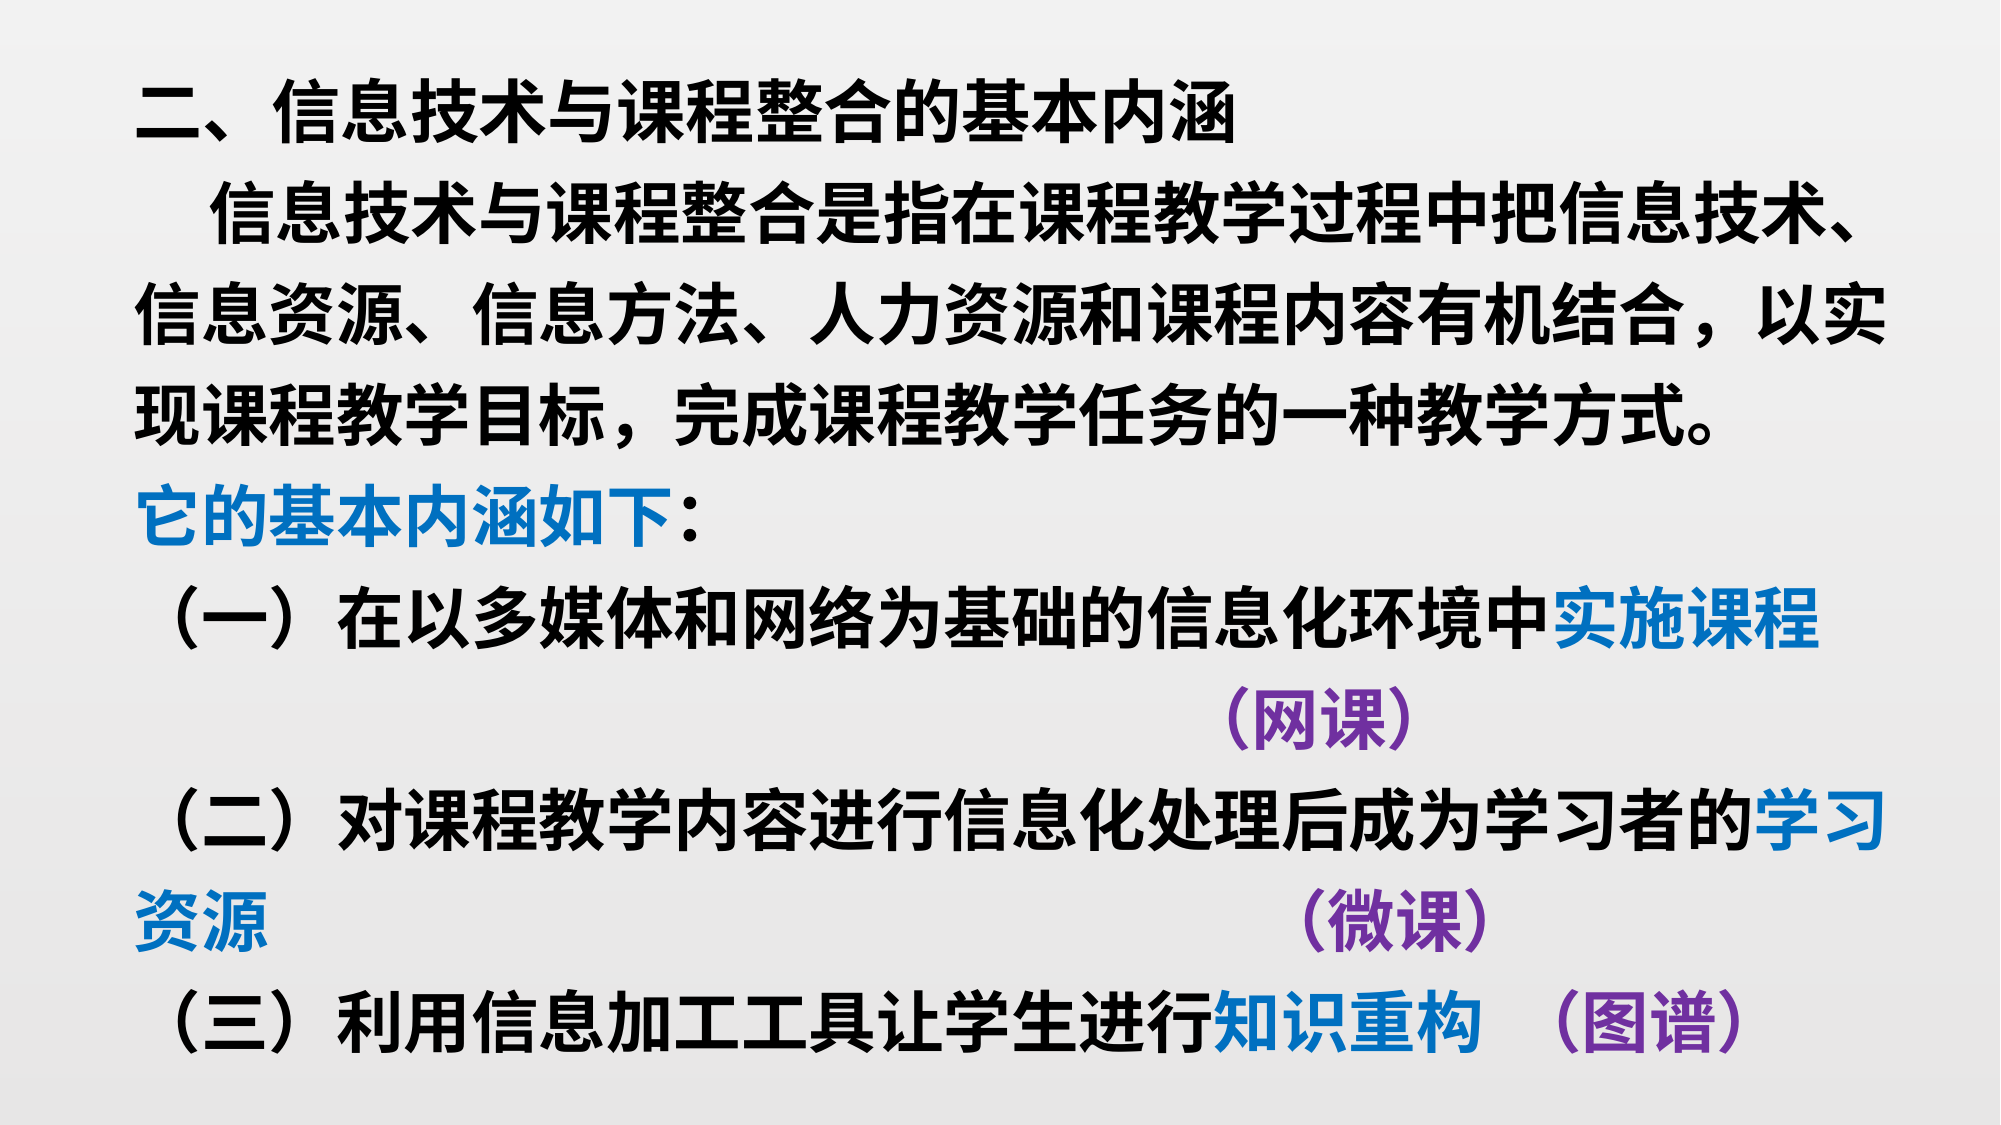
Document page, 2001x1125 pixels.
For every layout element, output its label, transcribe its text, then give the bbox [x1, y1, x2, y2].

list 二、信息技术与课程整合的基本内涵 信息技术与课程整合是指在课程教学过程中把信息技术、信息资源、信息方法、人力资源和课程内容有机结合，以实现课程教学目标，完成课程教学任务的一种教学方式。 它的基本内涵如下： （一）在以多媒体和网络为基础的信息化环境中实施课程 （网课） （二）对课程教学内容进行信息化处理后成为学习者的学习资源 （微课） （三）利用信息加工工具让学生进行知识重构 （图谱） [113, 37, 1955, 1083]
